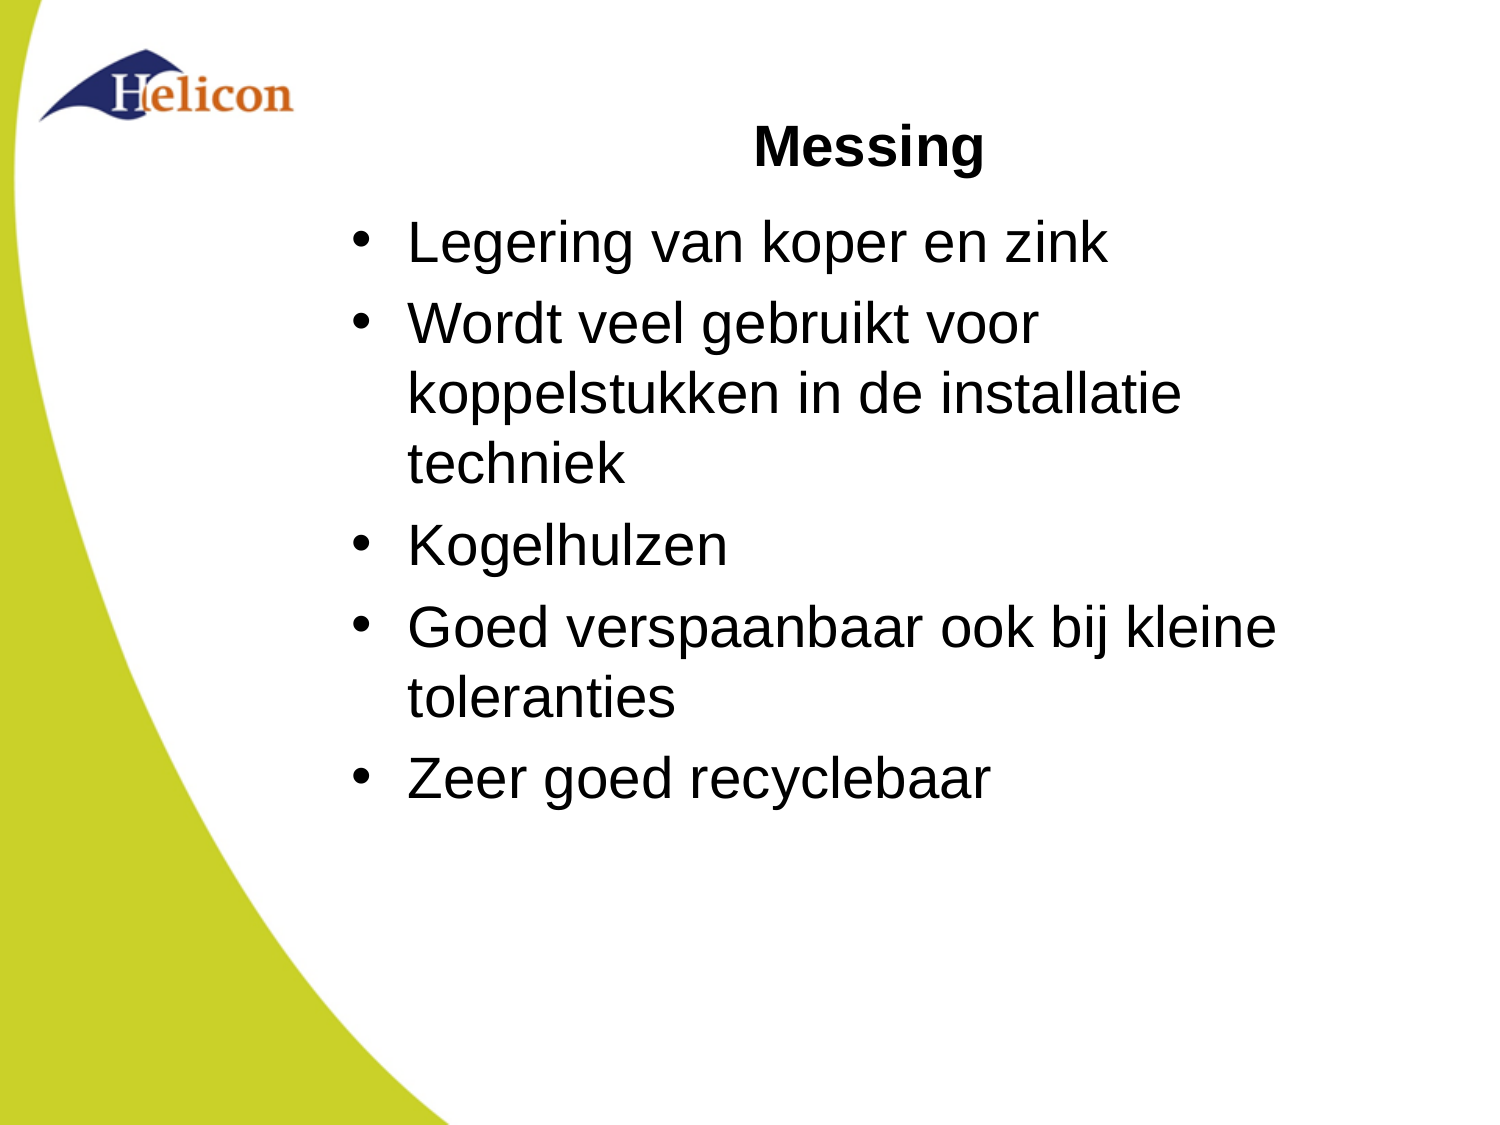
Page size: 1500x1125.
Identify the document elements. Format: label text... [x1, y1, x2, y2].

list Legering van koper en zink Wordt veel gebruikt voor koppelstukken in de installatie techniek Kogelhulzen Goed verspaanbaar ook bij kleine toleranties Zeer goed recyclebaar [336, 196, 1425, 1005]
title Messing [324, 54, 1415, 161]
picture [0, 0, 1500, 1125]
